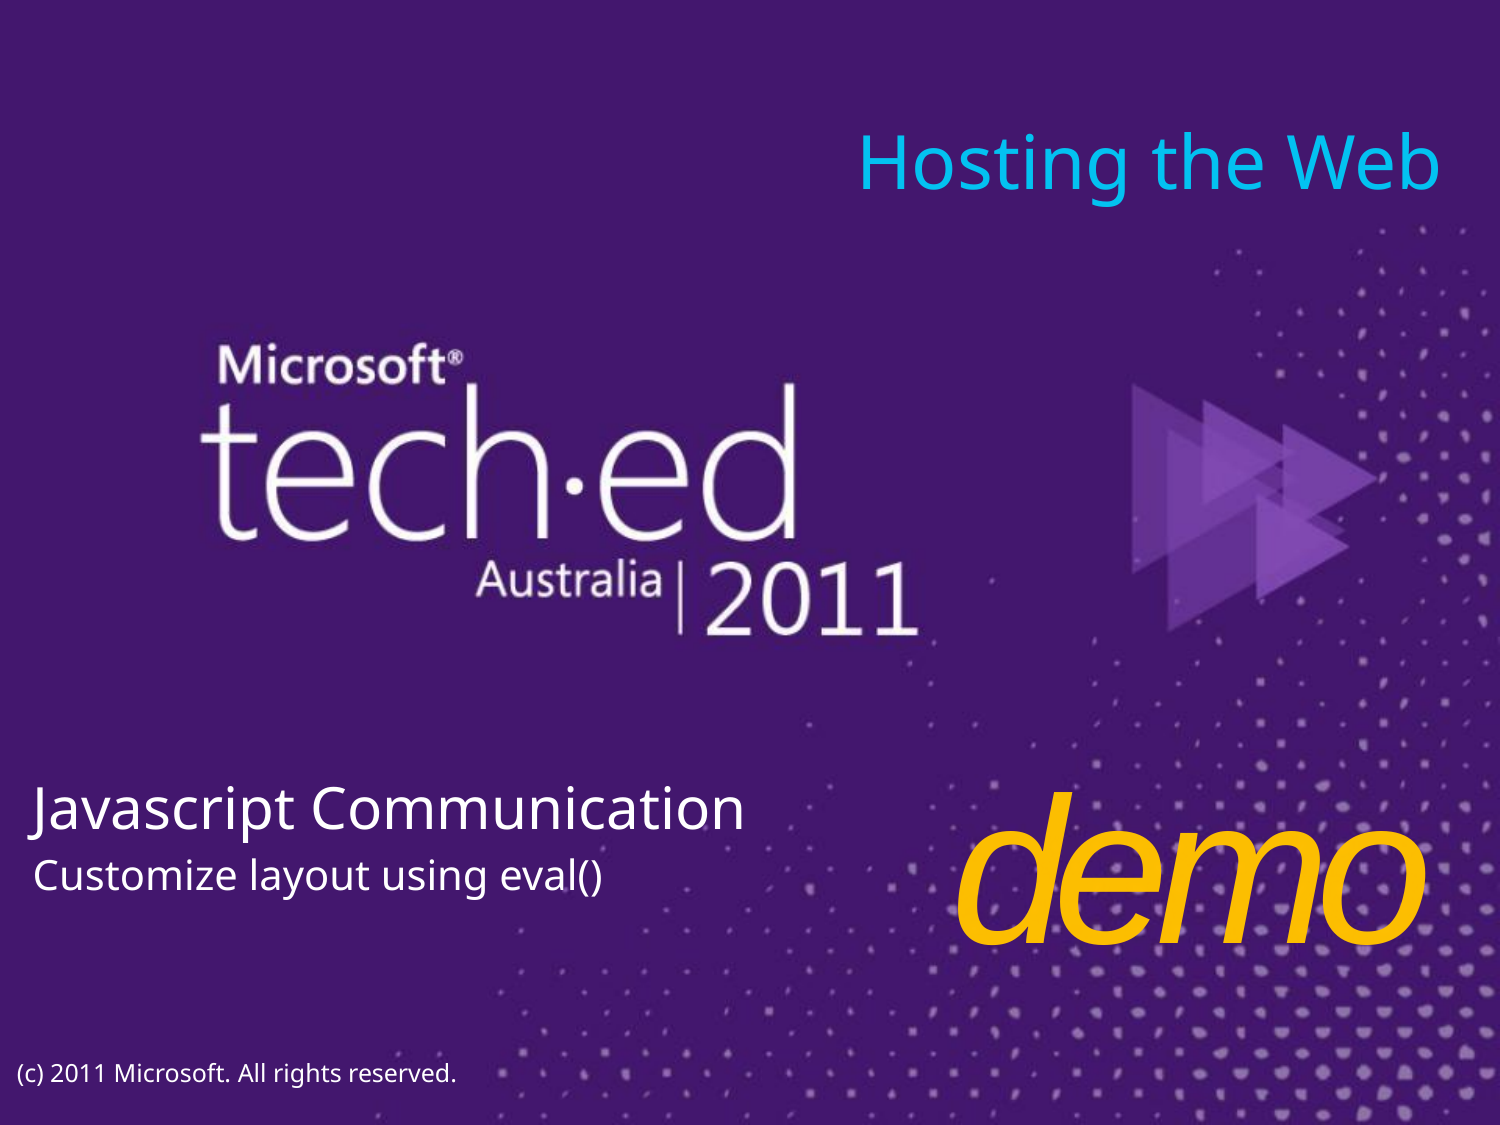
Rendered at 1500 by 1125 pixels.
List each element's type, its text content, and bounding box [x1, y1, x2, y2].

text_box demo [903, 763, 1433, 990]
list Javascript Communication Customize layout using eval() [17, 763, 774, 1029]
title Hosting the Web [289, 66, 1459, 254]
picture [0, 0, 1500, 1125]
footer (c) 2011 Microsoft. All rights reserved. [0, 1042, 475, 1103]
